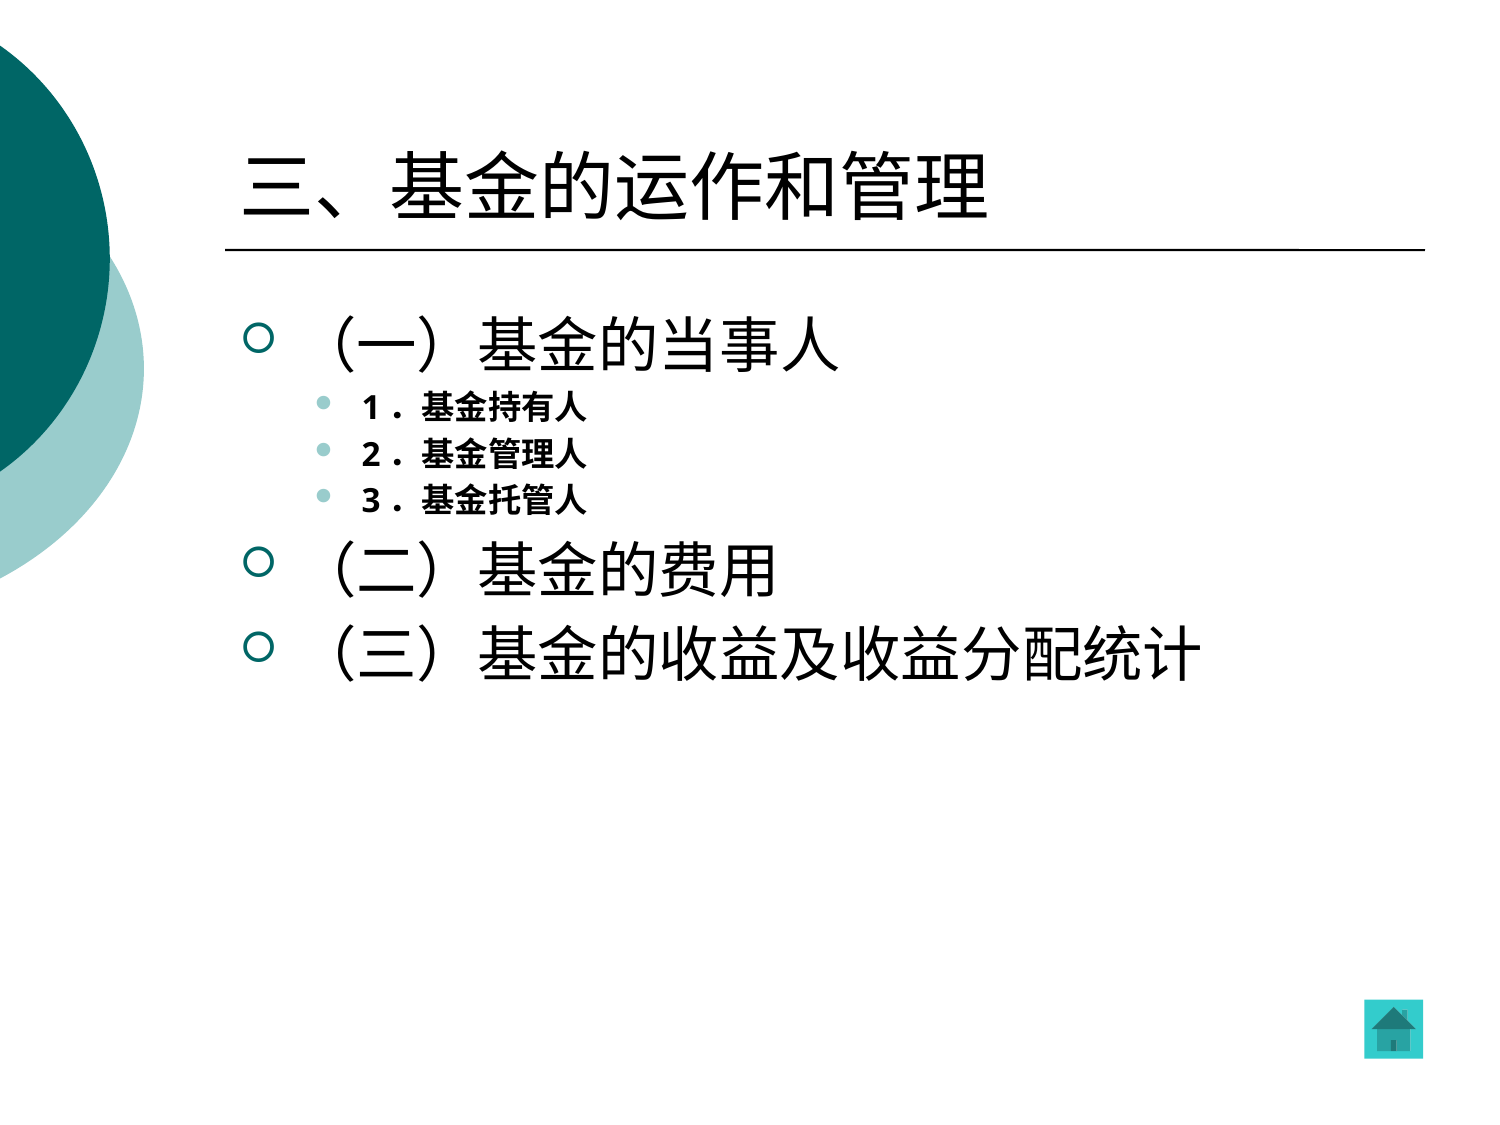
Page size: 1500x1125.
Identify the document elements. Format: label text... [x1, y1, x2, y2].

text_box [1364, 999, 1424, 1059]
title 三、基金的运作和管理 [224, 49, 1425, 238]
list （一）基金的当事人 1．基金持有人 2．基金管理人 3．基金托管人 （二）基金的费用 （三）基金的收益及收益分配统计 [224, 299, 1425, 975]
